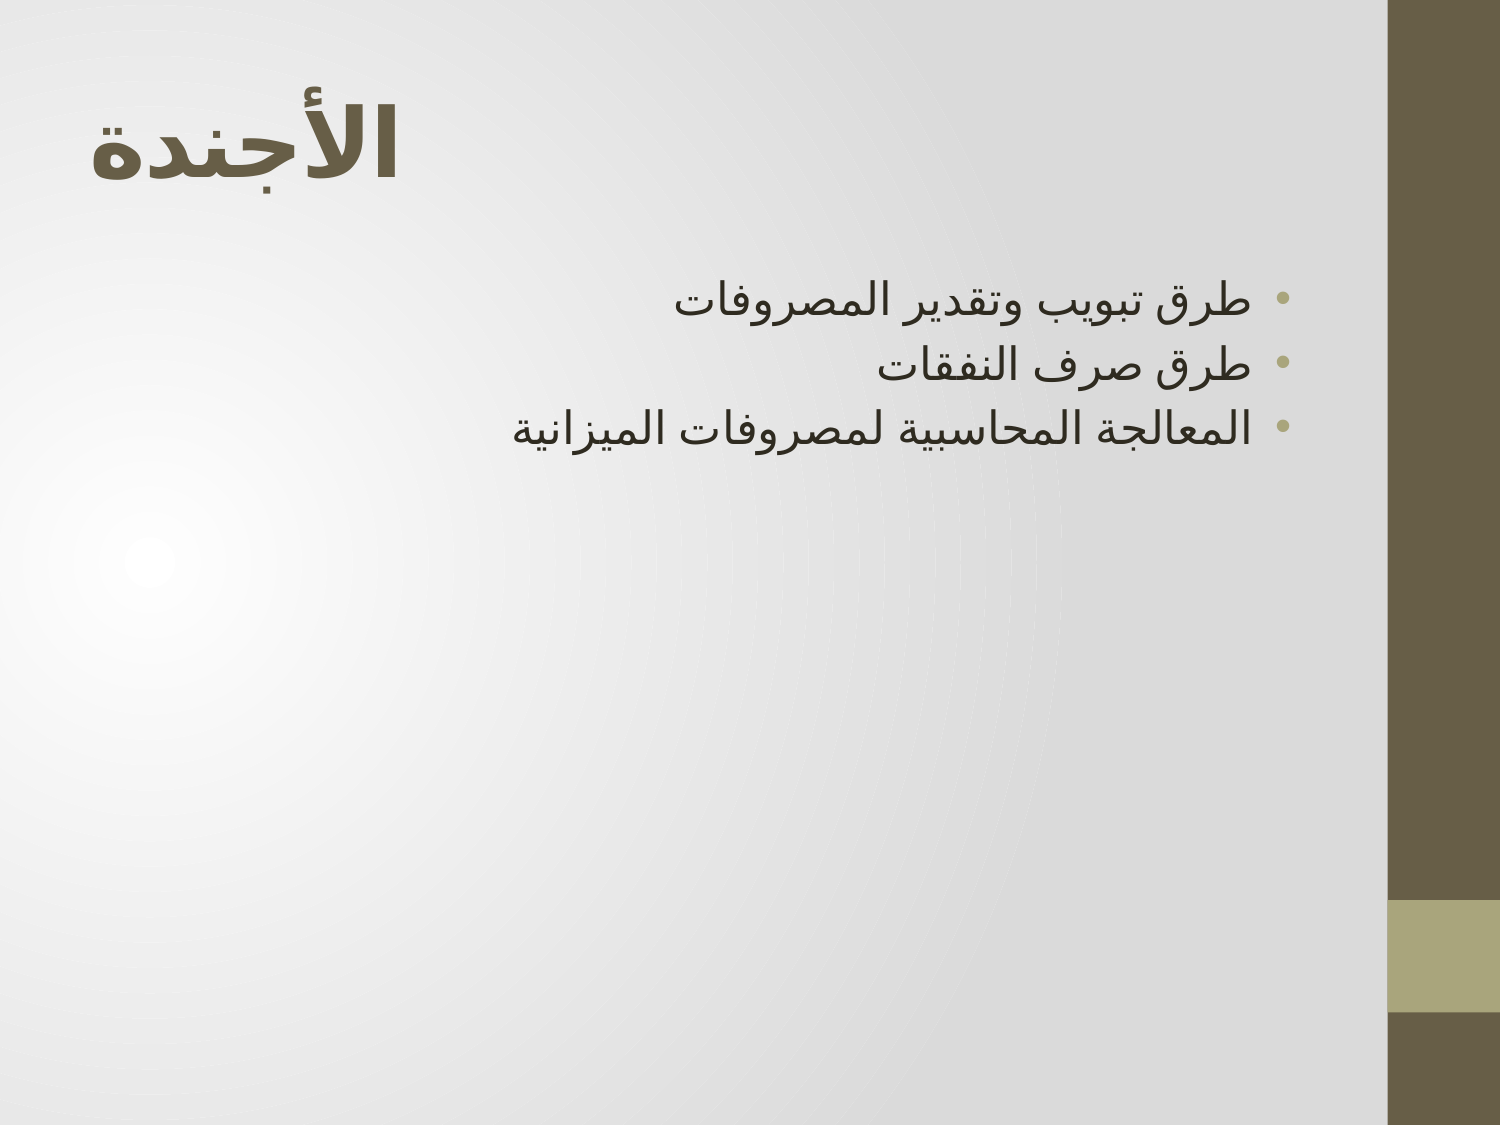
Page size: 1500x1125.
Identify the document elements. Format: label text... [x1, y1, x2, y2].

title الأجندة [75, 45, 1325, 233]
list طرق تبويب وتقدير المصروفات طرق صرف النفقات المعالجة المحاسبية لمصروفات الميزانية [75, 262, 1325, 1050]
